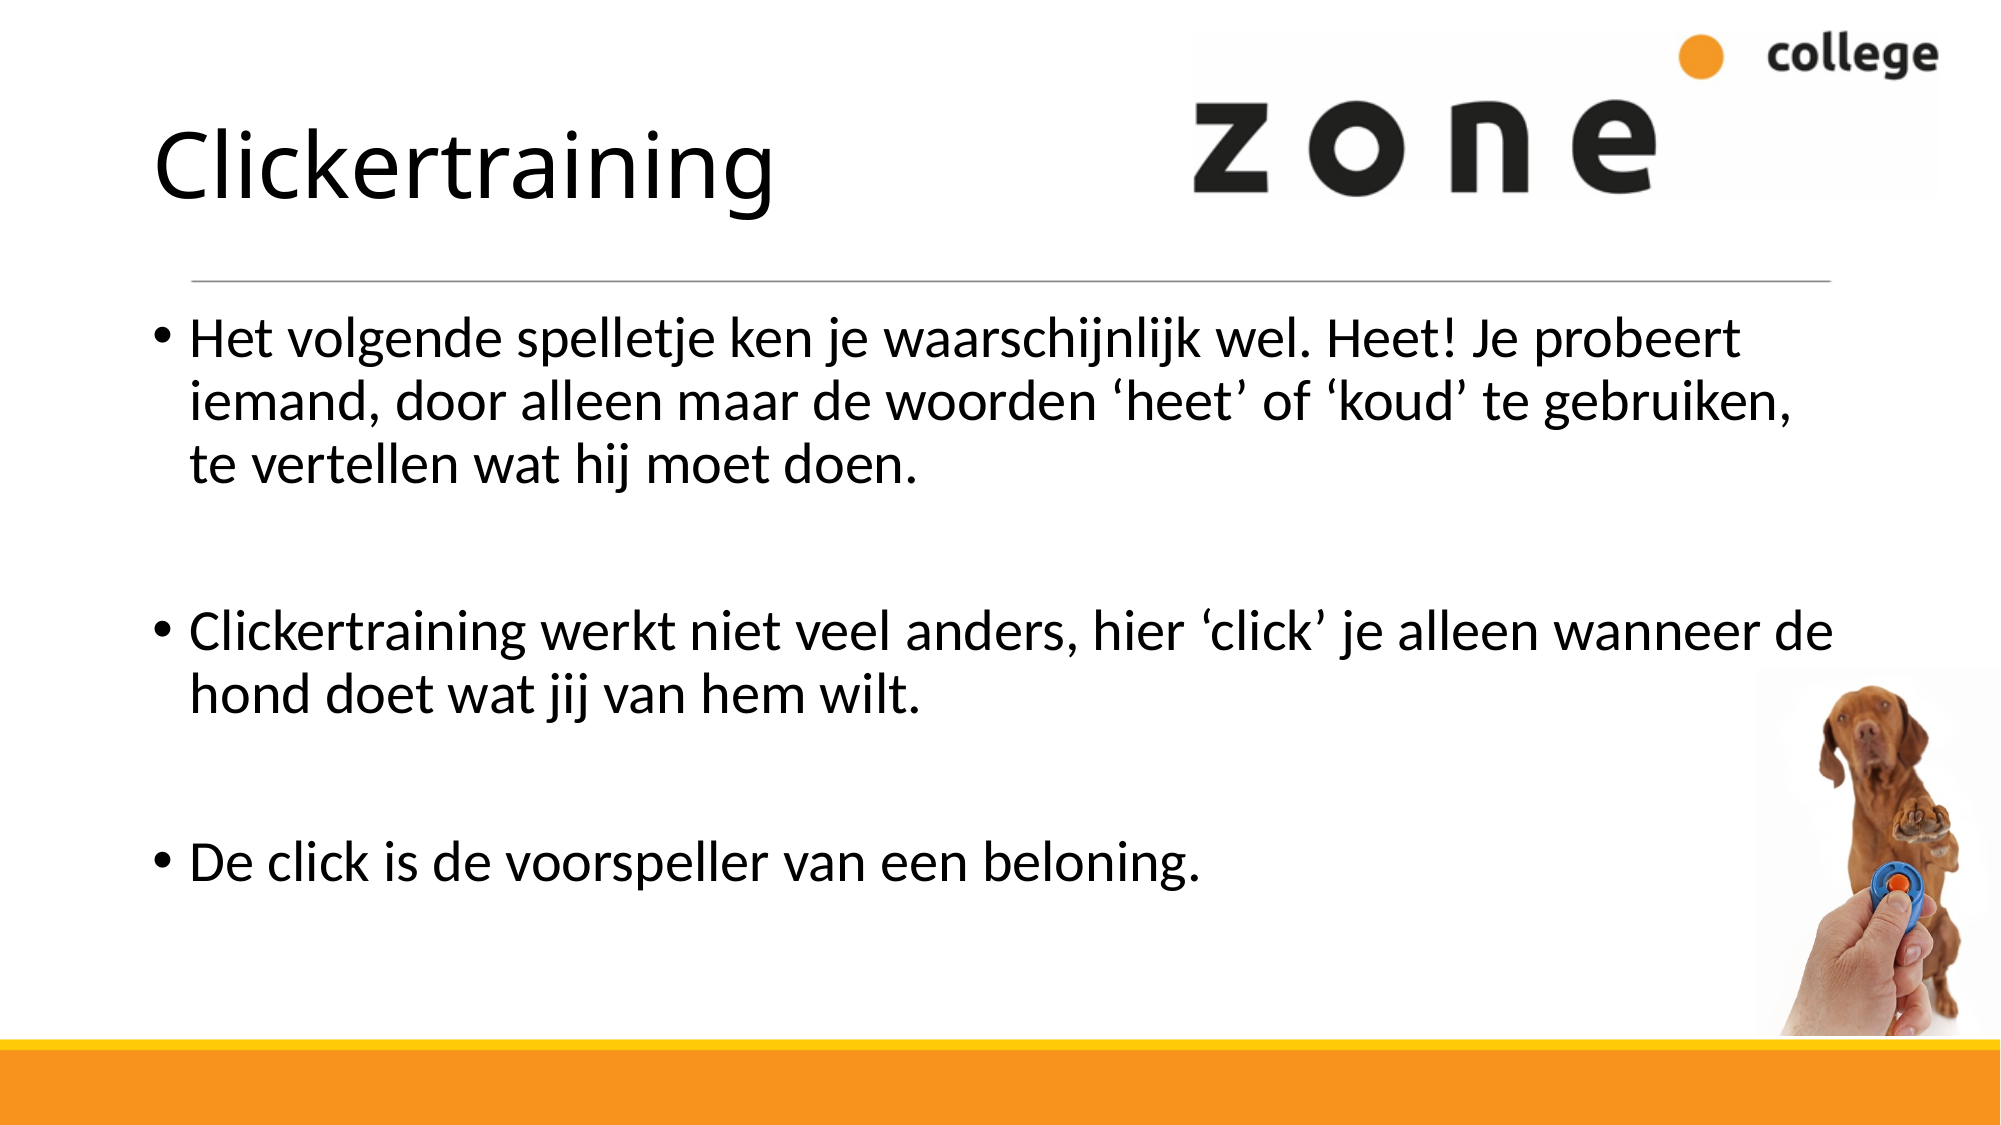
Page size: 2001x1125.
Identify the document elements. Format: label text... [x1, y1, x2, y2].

list Het volgende spelletje ken je waarschijnlijk wel. Heet! Je probeert iemand, door alleen maar de woorden ‘heet’ of ‘koud’ te gebruiken, te vertellen wat hij moet doen. Clickertraining werkt niet veel anders, hier ‘click’ je alleen wanneer de hond doet wat jij van hem wilt. De click is de voorspeller van een beloning. [137, 299, 1863, 1014]
title Clickertraining [137, 59, 1863, 278]
picture [0, 0, 2001, 1125]
